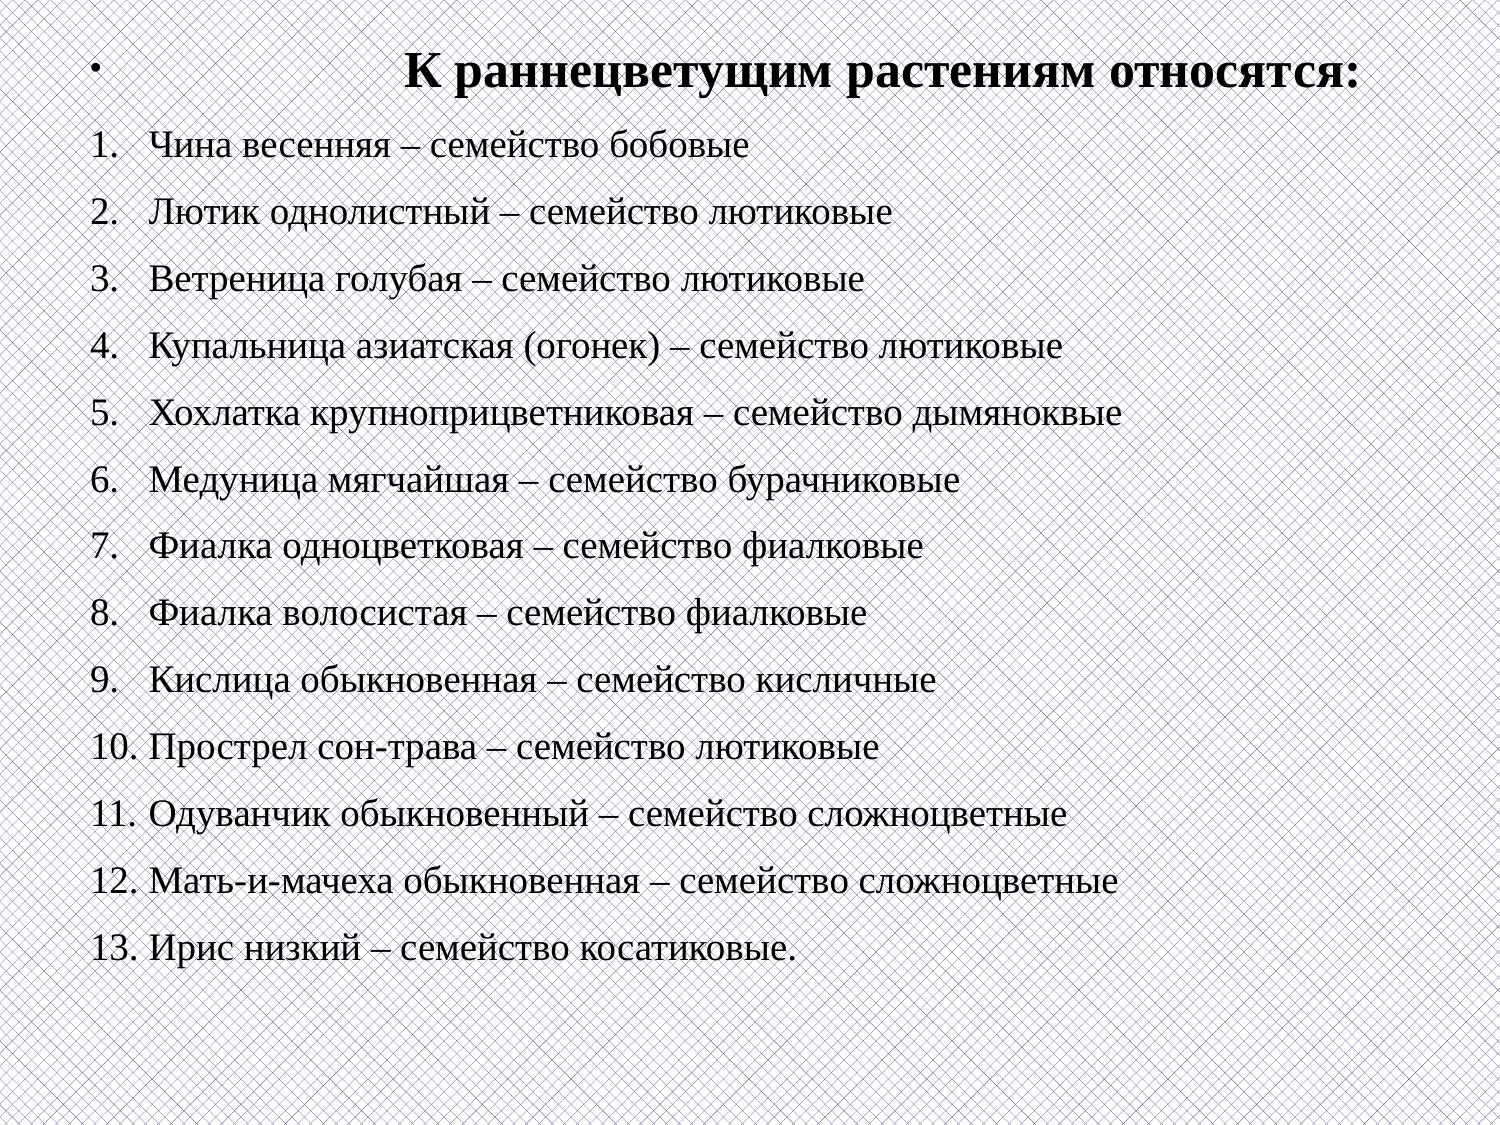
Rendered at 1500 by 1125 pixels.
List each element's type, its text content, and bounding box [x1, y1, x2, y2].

list К раннецветущим растениям относятся: Чина весенняя – семейство бобовые Лютик однолистный – семейство лютиковые Ветреница голубая – семейство лютиковые Купальница азиатская (огонек) – семейство лютиковые Хохлатка крупноприцветниковая – семейство дымяноквые Медуница мягчайшая – семейство бурачниковые Фиалка одноцветковая – семейство фиалковые Фиалка волосистая – семейство фиалковые Кислица обыкновенная – семейство кисличные Прострел сон-трава – семейство лютиковые Одуванчик обыкновенный – семейство сложноцветные Мать-и-мачеха обыкновенная – семейство сложноцветные Ирис низкий – семейство косатиковые. [75, 19, 1425, 1005]
